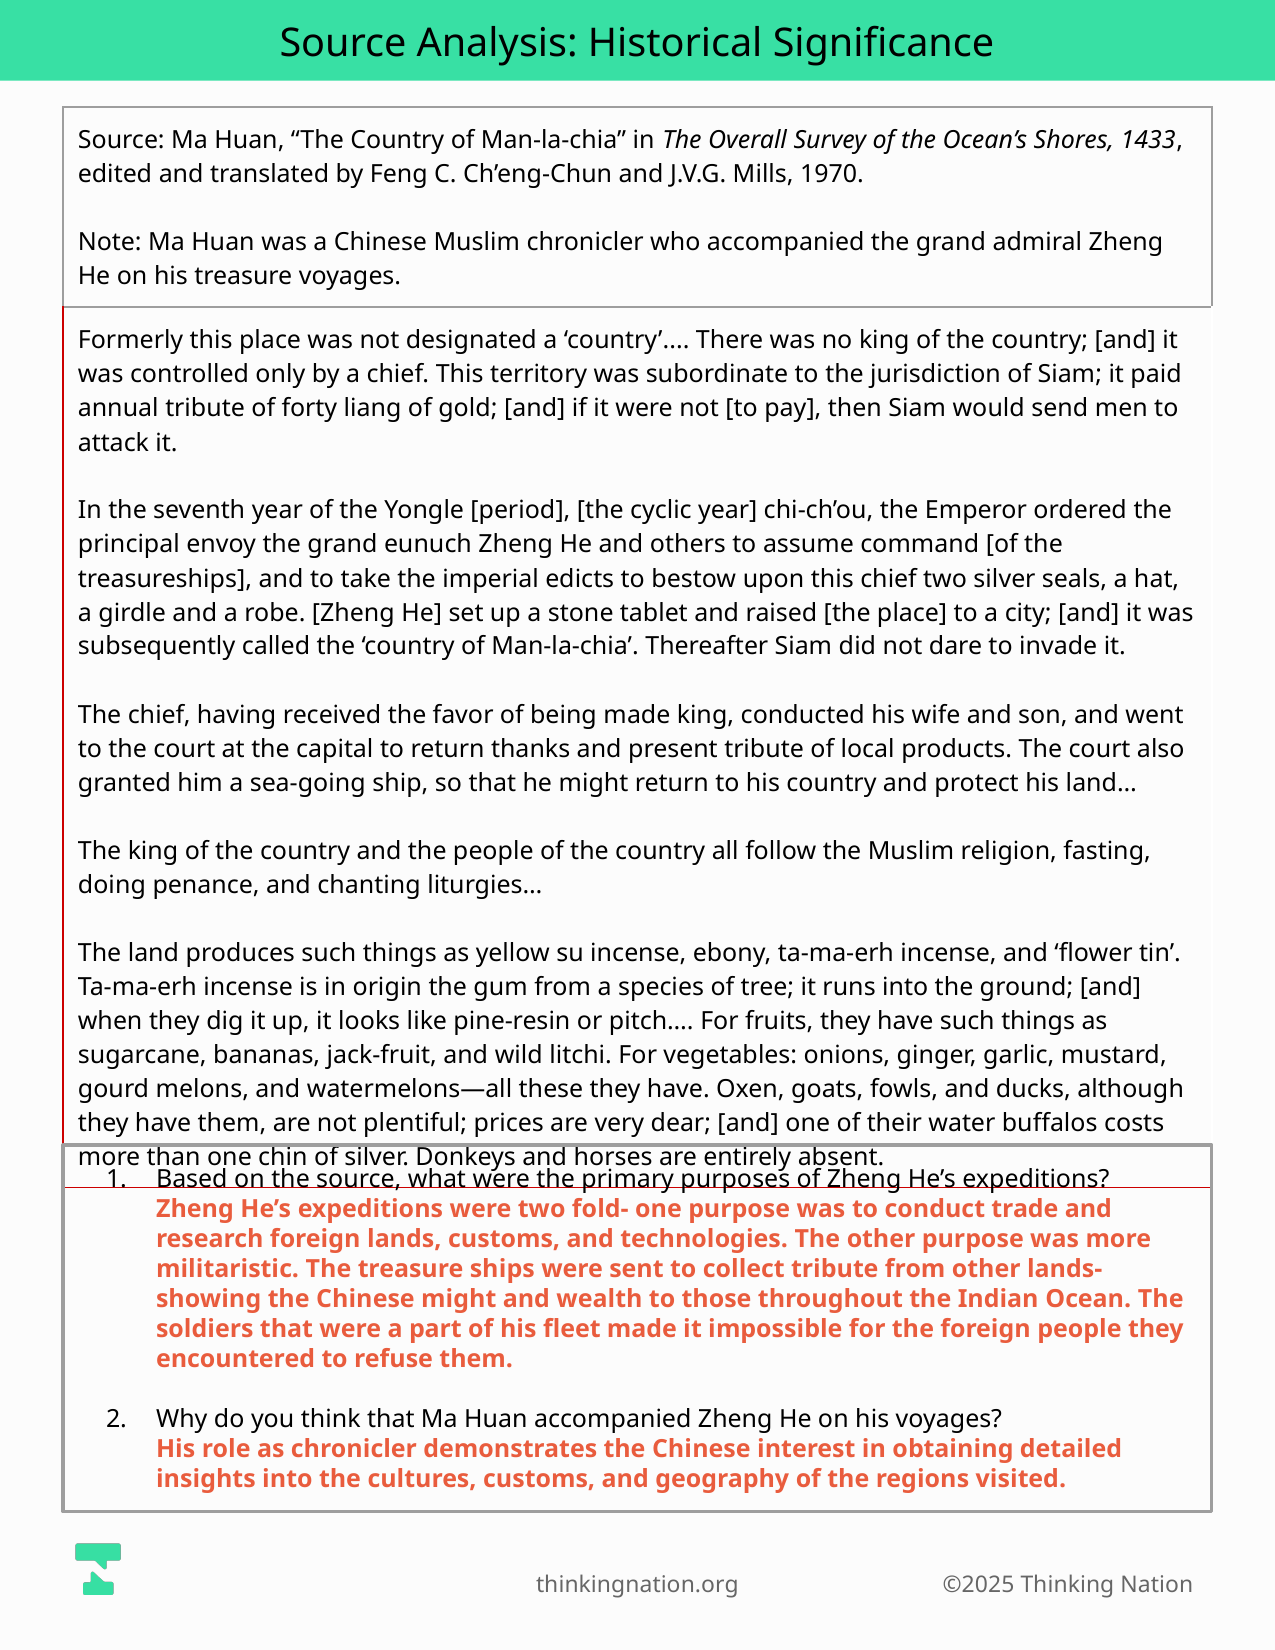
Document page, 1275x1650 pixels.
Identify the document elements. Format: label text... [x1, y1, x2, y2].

table_cell Formerly this place was not designated a ‘country’.... There was no king of the country; [and] it was controlled only by a chief. This territory was subordinate to the jurisdiction of Siam; it paid annual tribute of forty liang of gold; [and] if it were not [to pay], then Siam would send men to attack it. In the seventh year of the Yongle [period], [the cyclic year] chi-ch’ou, the Emperor ordered the principal envoy the grand eunuch Zheng He and others to assume command [of the treasureships], and to take the imperial edicts to bestow upon this chief two silver seals, a hat, a girdle and a robe. [Zheng He] set up a stone tablet and raised [the place] to a city; [and] it was subsequently called the ‘country of Man-la-chia’. Thereafter Siam did not dare to invade it. The chief, having received the favor of being made king, conducted his wife and son, and went to the court at the capital to return thanks and present tribute of local products. The court also granted him a sea-going ship, so that he might return to his country and protect his land… The king of the country and the people of the country all follow the Muslim religion, fasting, doing penance, and chanting liturgies… The land produces such things as yellow su incense, ebony, ta-ma-erh incense, and ‘flower tin’. Ta-ma-erh incense is in origin the gum from a species of tree; it runs into the ground; [and] when they dig it up, it looks like pine-resin or pitch…. For fruits, they have such things as sugarcane, bananas, jack-fruit, and wild litchi. For vegetables: onions, ginger, garlic, mustard, gourd melons, and watermelons—all these they have. Oxen, goats, fowls, and ducks, although they have them, are not plentiful; prices are very dear; [and] one of their water buffalos costs more than one chin of silver. Donkeys and horses are entirely absent. [64, 308, 1211, 1145]
text_box Based on the source, what were the primary purposes of Zheng He’s expeditions? Zheng He’s expeditions were two fold- one purpose was to conduct trade and research foreign lands, customs, and technologies. The other purpose was more militaristic. The treasure ships were sent to collect tribute from other lands- showing the Chinese might and wealth to those throughout the Indian Ocean. The soldiers that were a part of his fleet made it impossible for the foreign people they encountered to refuse them. Why do you think that Ma Huan accompanied Zheng He on his voyages? His role as chronicler demonstrates the Chinese interest in obtaining detailed insights into the cultures, customs, and geography of the regions visited. [62, 1145, 1212, 1512]
text_box Source Analysis: Historical Significance [0, 0, 1275, 81]
text_box thinkingnation.org [486, 1553, 789, 1605]
text_box ©2025 Thinking Nation [907, 1553, 1210, 1605]
picture [62, 1533, 134, 1605]
table_header Source: Ma Huan, “The Country of Man-la-chia” in The Overall Survey of the Ocean’s Shores, 1433, edited and translated by Feng C. Ch’eng-Chun and J.V.G. Mills, 1970. Note: Ma Huan was a Chinese Muslim chronicler who accompanied the grand admiral Zheng He on his treasure voyages. [64, 108, 1211, 306]
